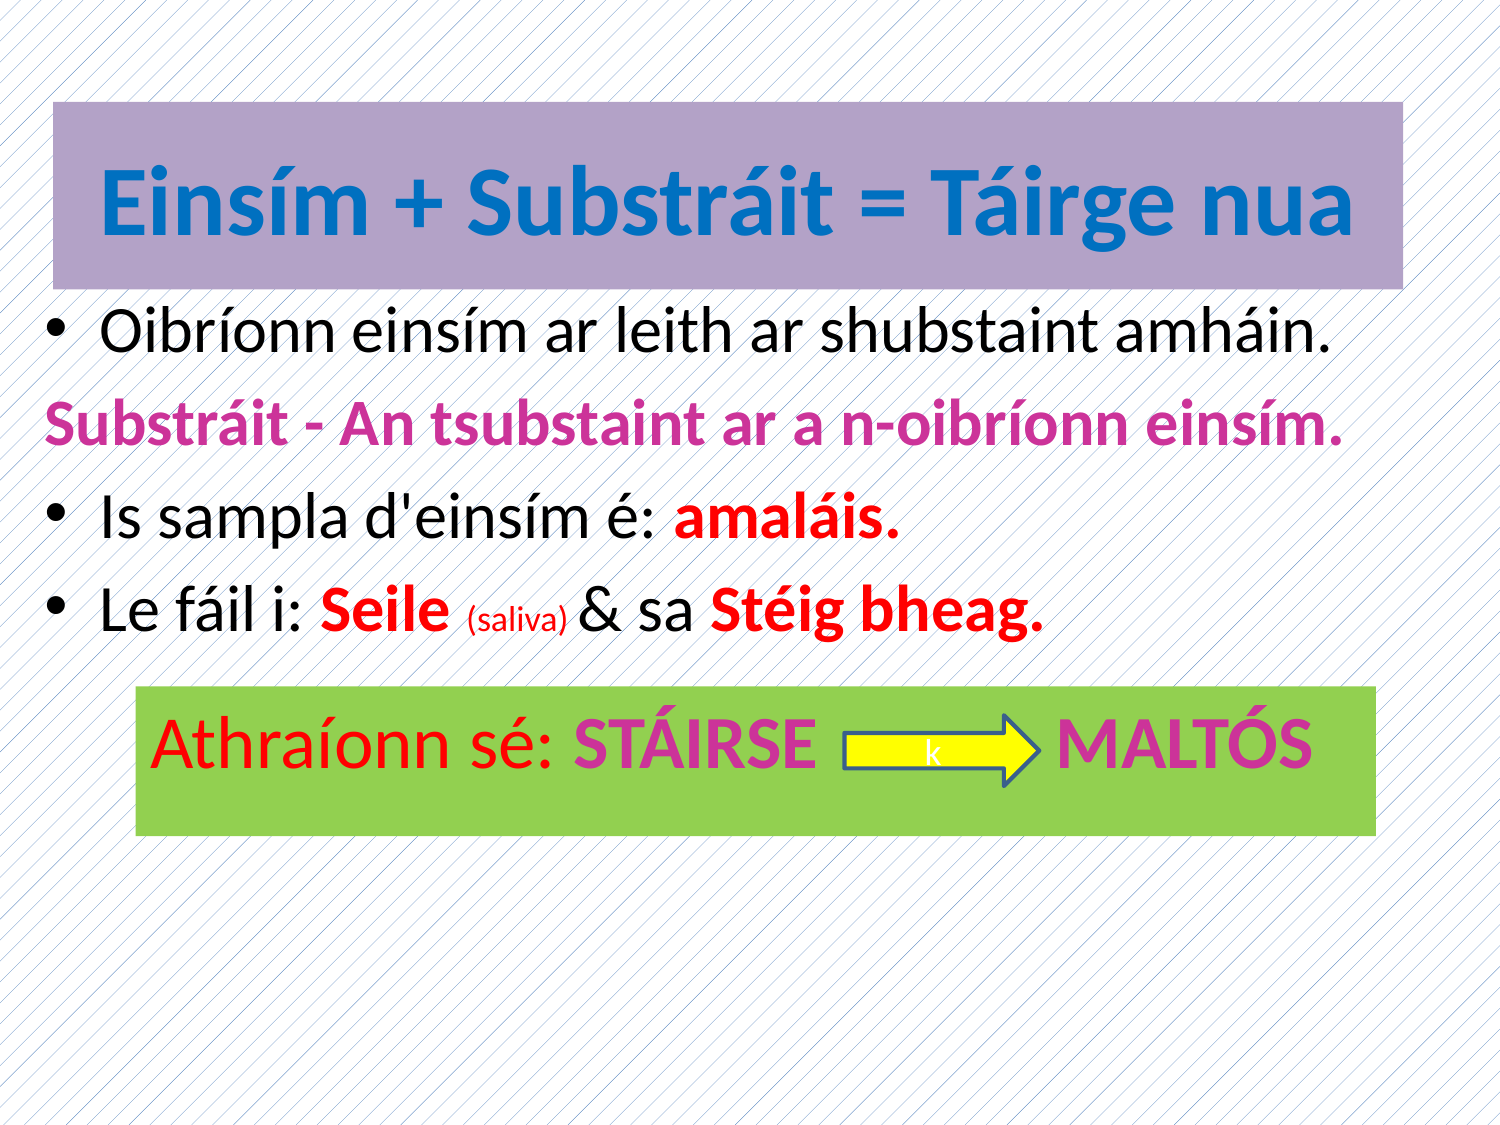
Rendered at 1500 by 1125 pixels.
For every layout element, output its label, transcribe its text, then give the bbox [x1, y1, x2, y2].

title Einsím + Substráit = Táirge nua [53, 101, 1404, 278]
list Oibríonn einsím ar leith ar shubstaint amháin. Substráit - An tsubstaint ar a n-oibríonn einsím. Is sampla d'einsím é: amaláis. Le fáil i: Seile (saliva) & sa Stéig bheag. [29, 278, 1425, 776]
text_box Athraíonn sé: STÁIRSE MALTÓS [135, 686, 1376, 837]
text_box k [842, 713, 1042, 789]
